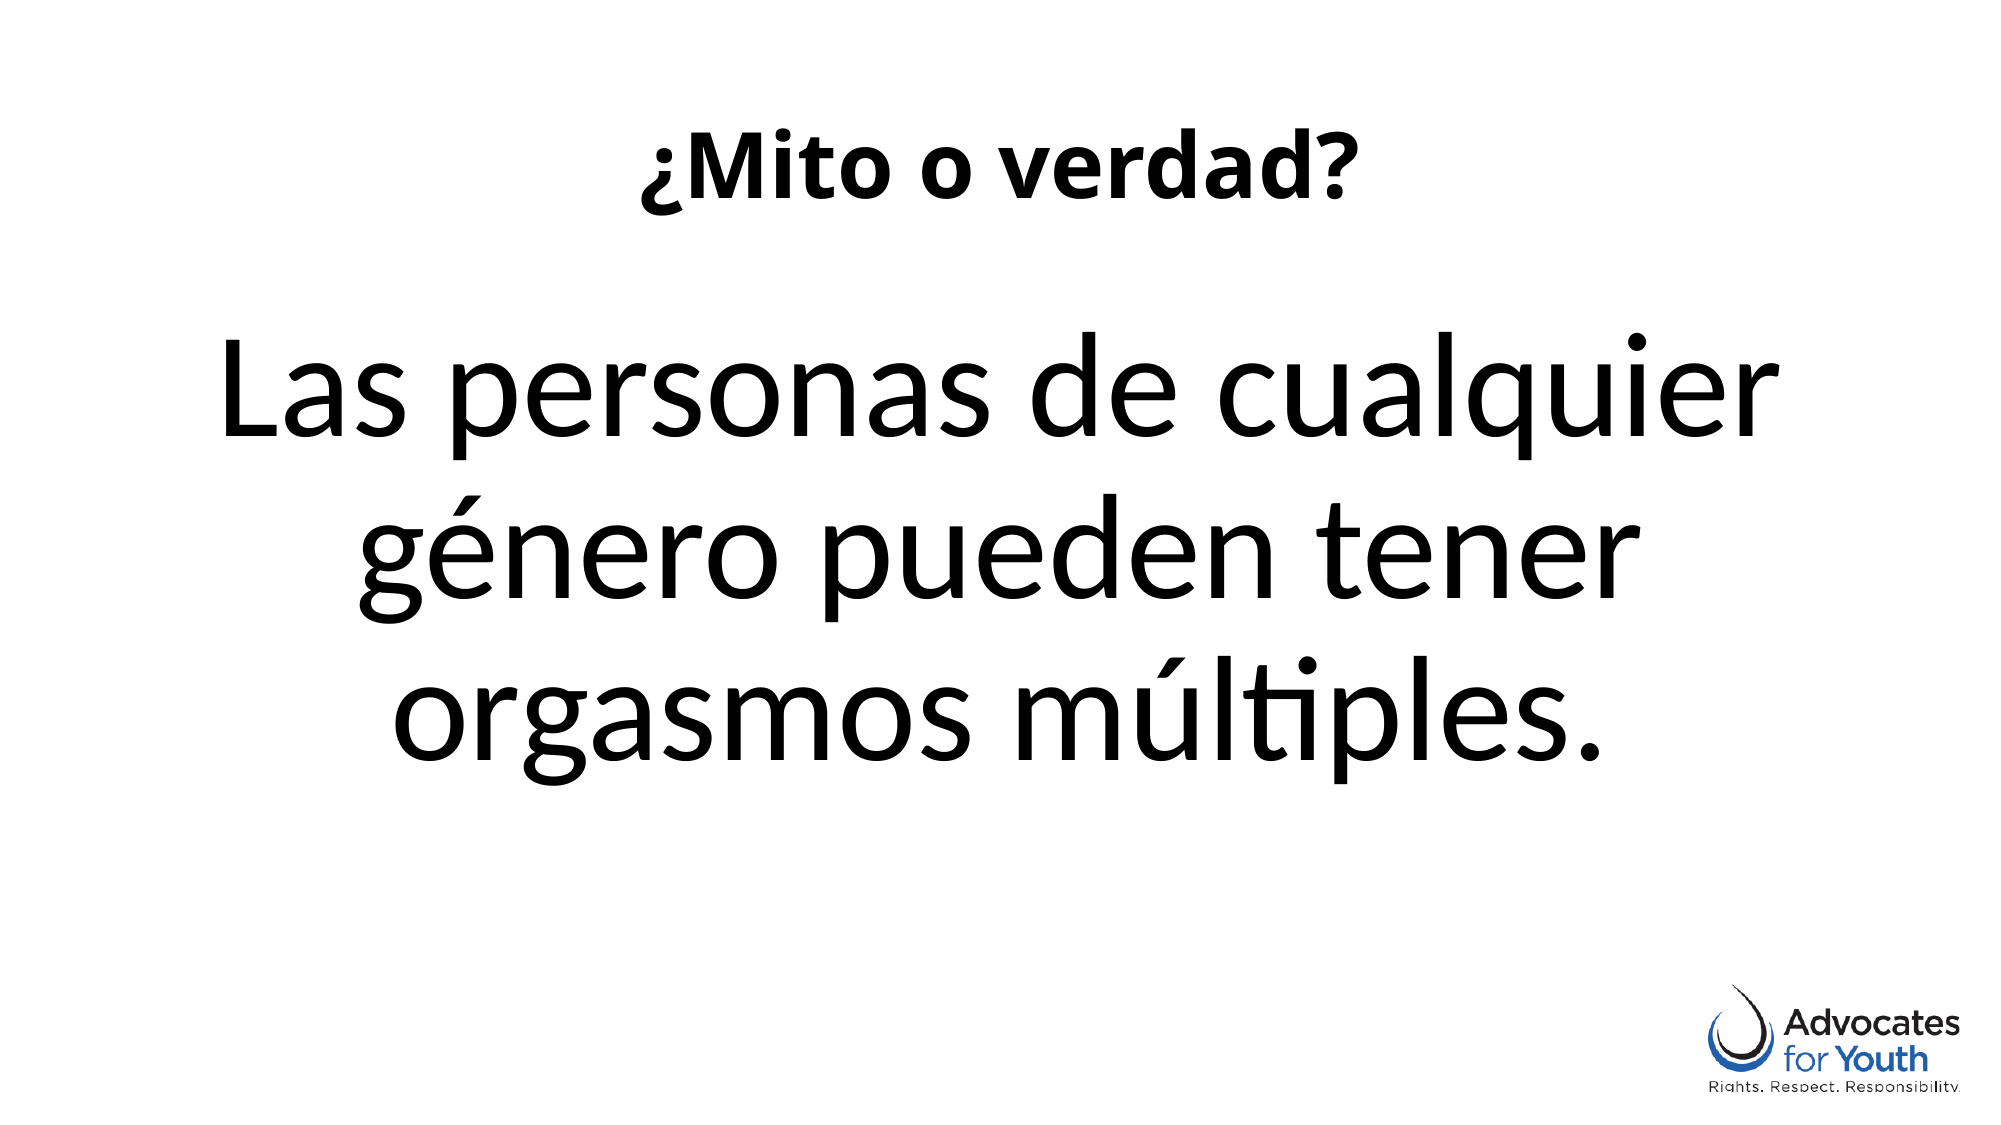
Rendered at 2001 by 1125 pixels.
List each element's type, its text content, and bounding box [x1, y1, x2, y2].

picture [1708, 984, 1960, 1092]
title ¿Mito o verdad? [137, 59, 1863, 278]
list Las personas de cualquier género pueden tener orgasmos múltiples. [137, 299, 1863, 1014]
